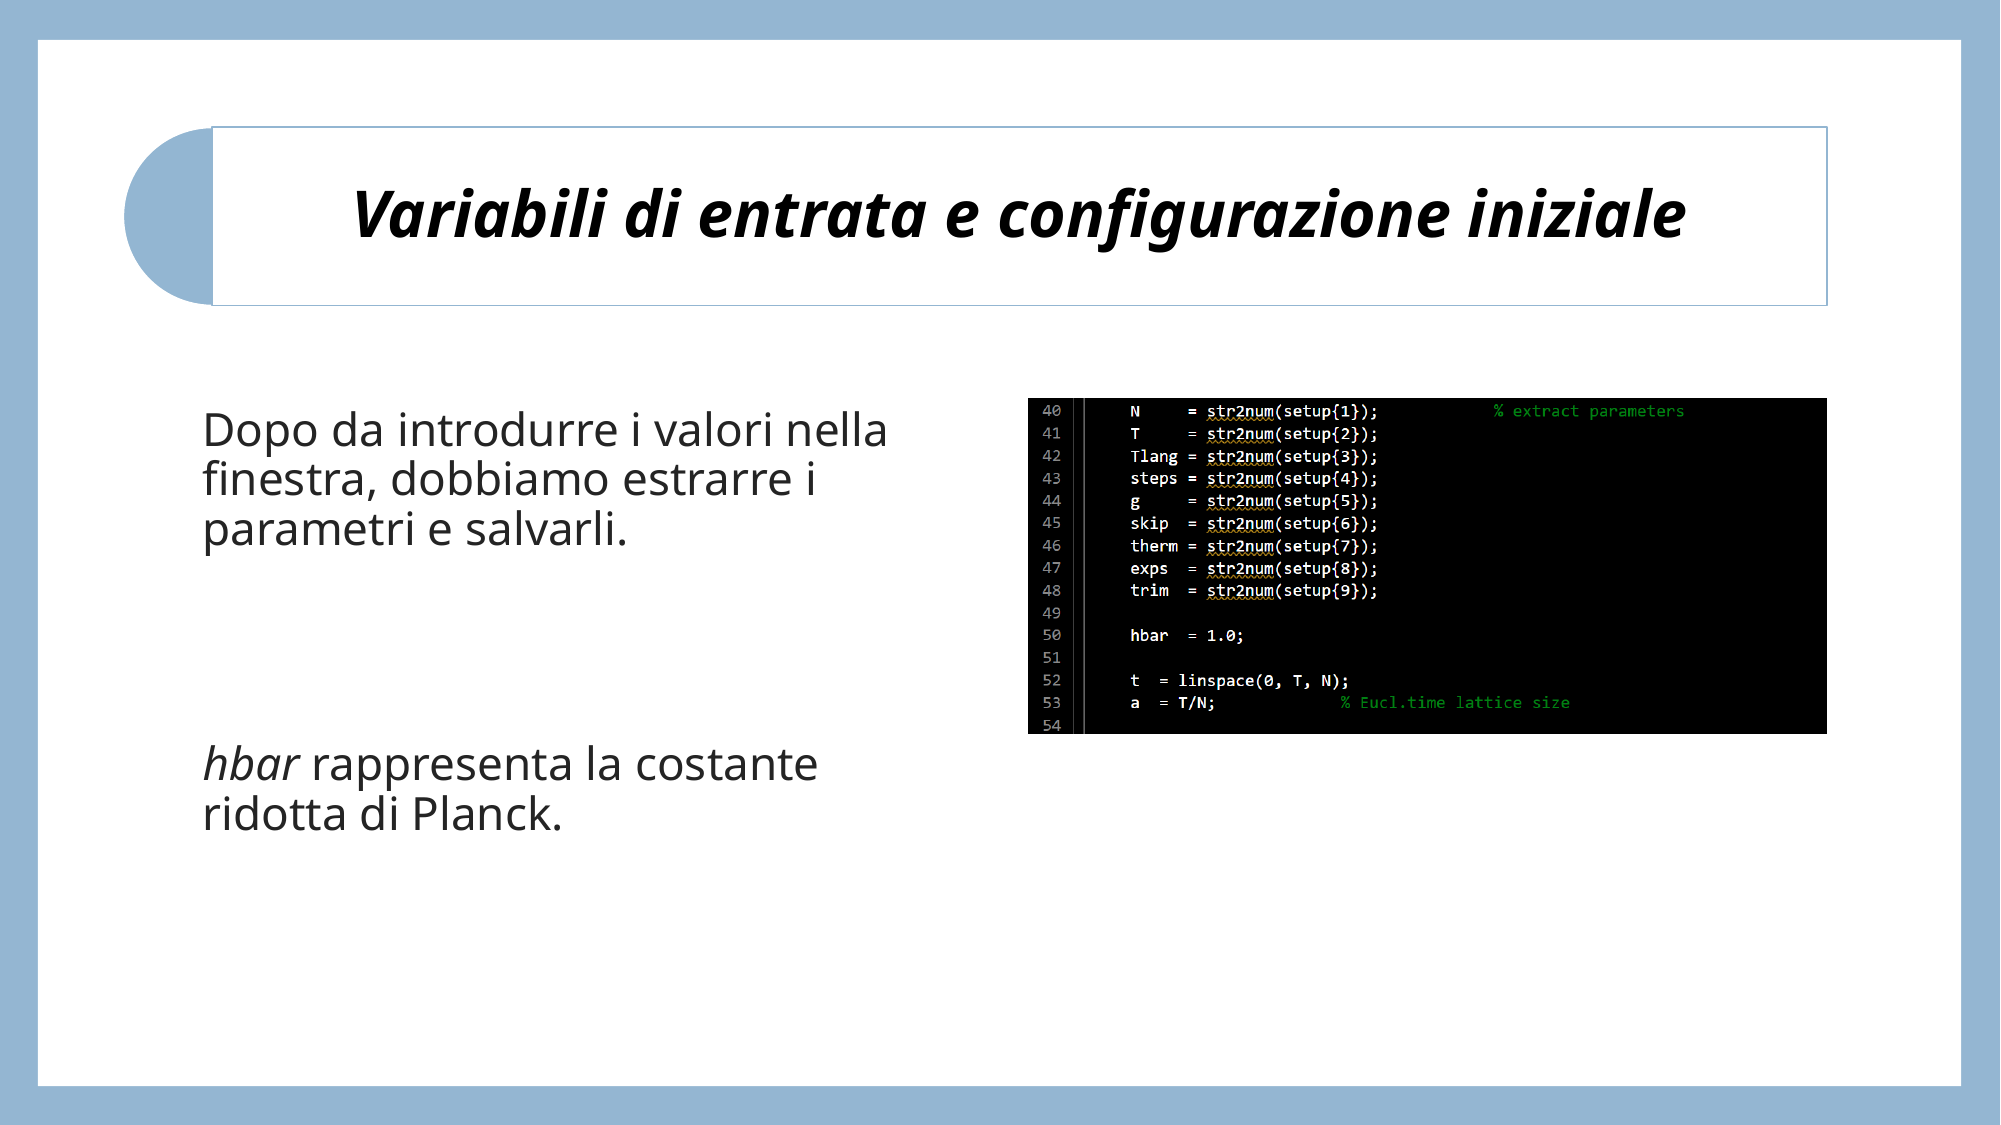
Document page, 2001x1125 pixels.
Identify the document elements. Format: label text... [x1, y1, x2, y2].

picture [1027, 398, 1828, 734]
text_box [122, 127, 1828, 306]
list Dopo da introdurre i valori nella finestra, dobbiamo estrarre i parametri e salvarli. hbar rappresenta la costante ridotta di Planck. [187, 399, 968, 1059]
